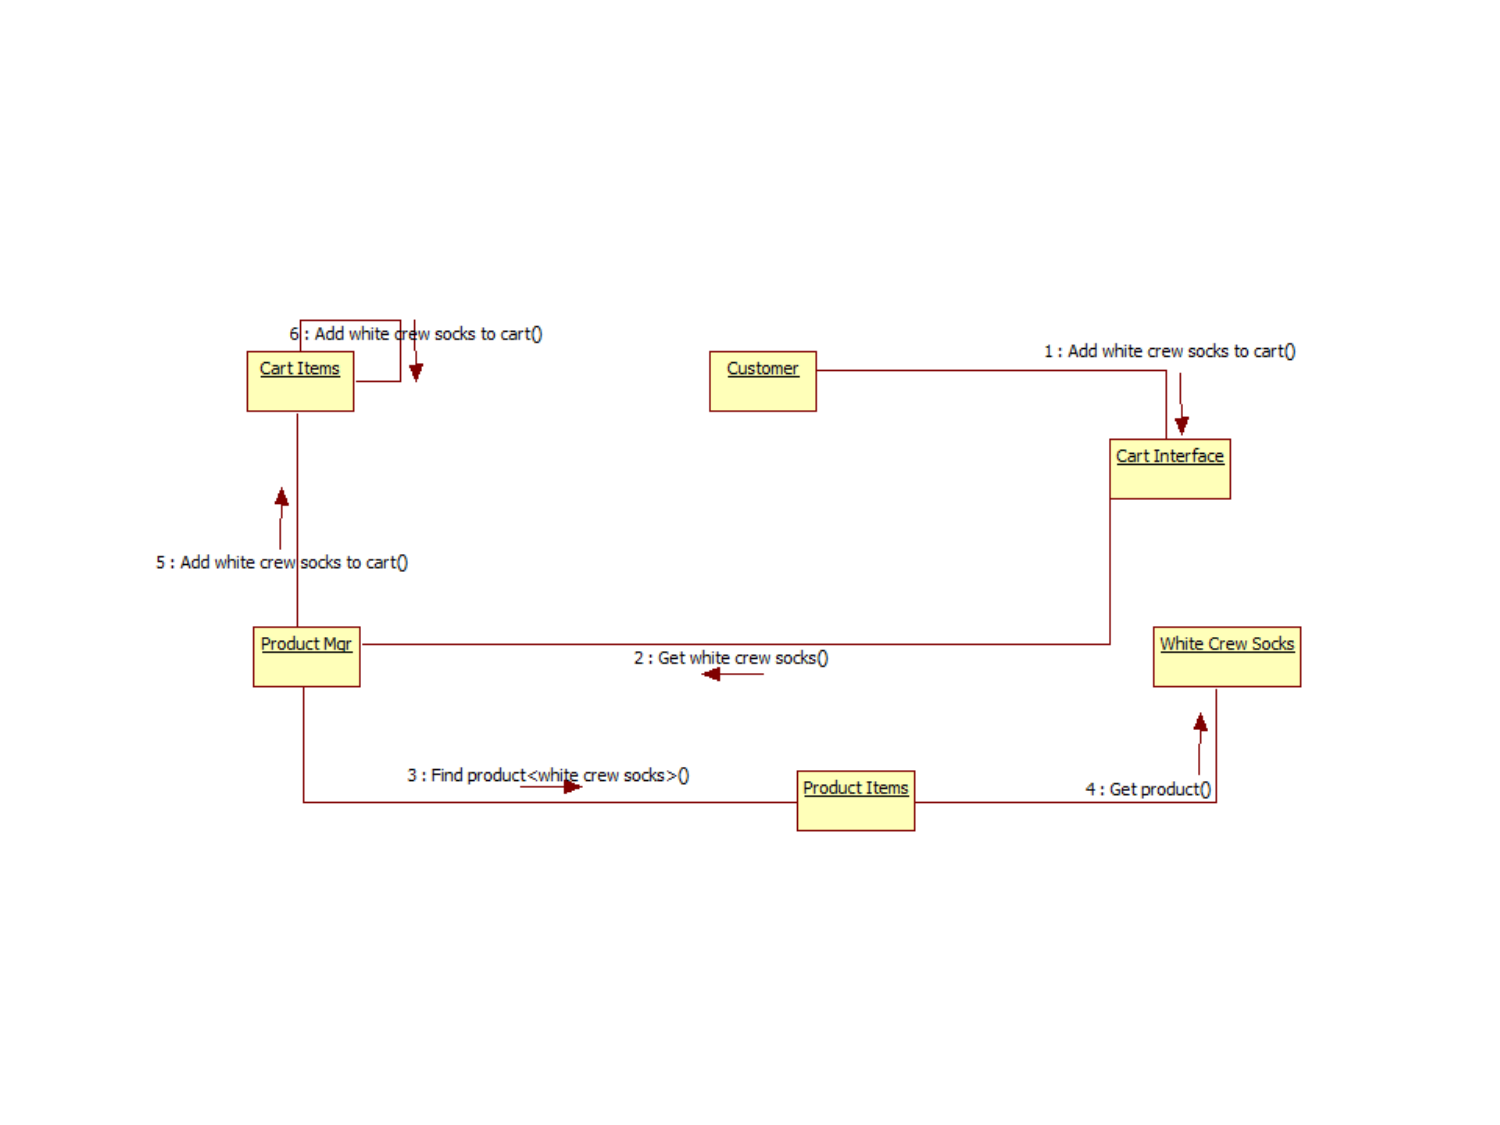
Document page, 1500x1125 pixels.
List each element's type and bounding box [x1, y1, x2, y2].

picture [124, 287, 1333, 863]
